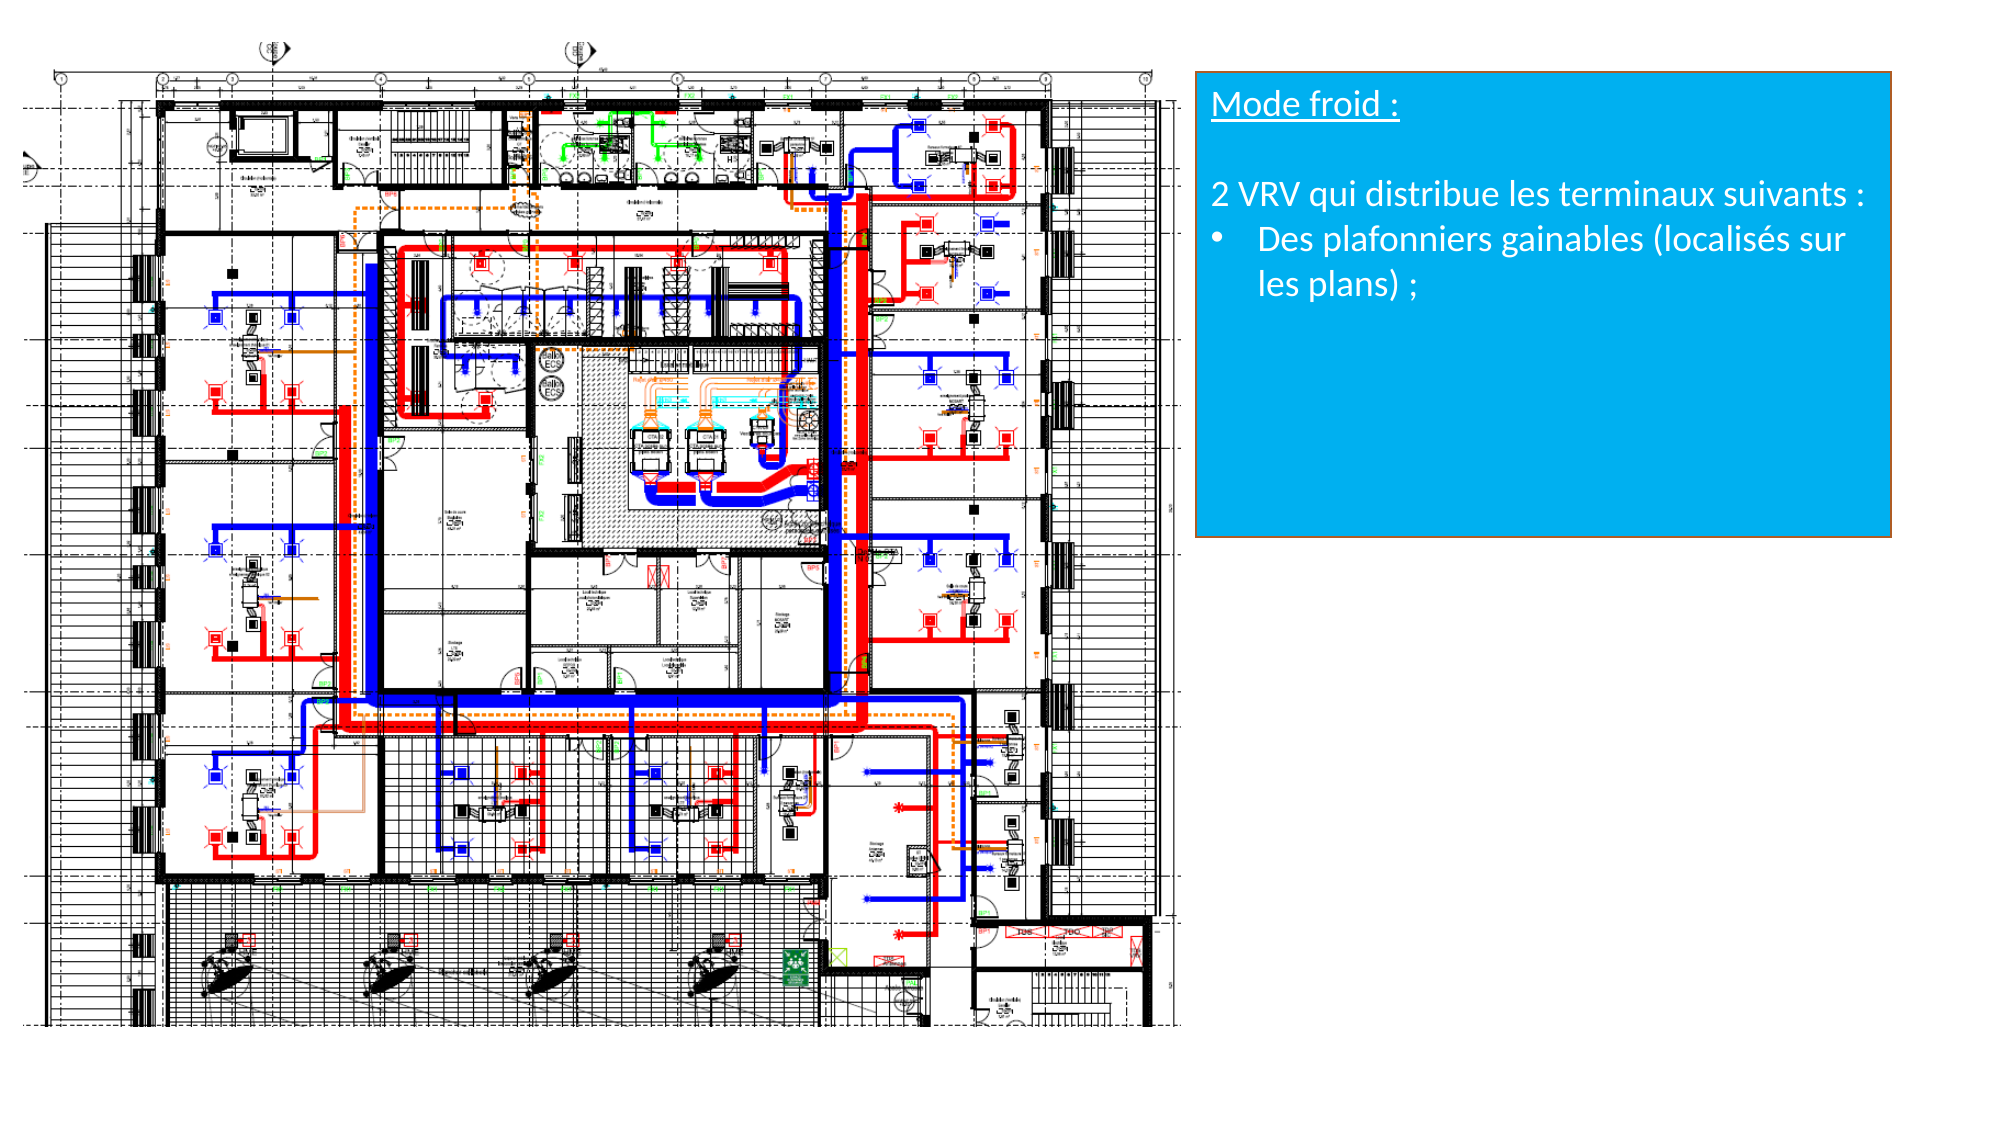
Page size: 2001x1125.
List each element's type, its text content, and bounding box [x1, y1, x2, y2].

picture [23, 42, 1181, 1027]
text_box Mode froid : 2 VRV qui distribue les terminaux suivants : Des plafonniers gainables (localisés sur les plans) ; [1195, 71, 1892, 538]
